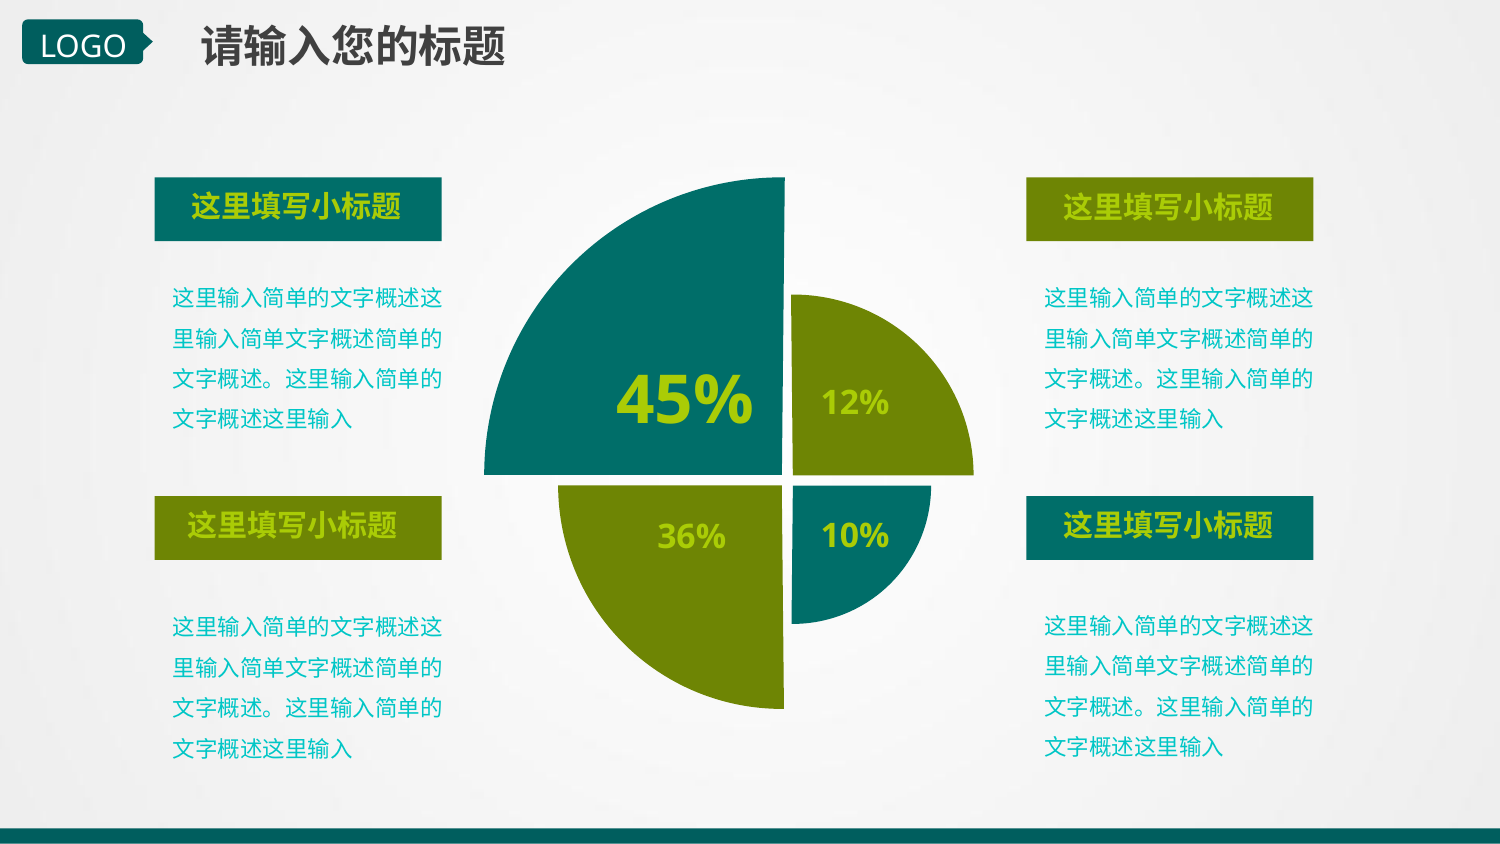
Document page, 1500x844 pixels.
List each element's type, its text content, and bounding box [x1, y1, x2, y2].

text_box 这里填写小标题 [1045, 185, 1295, 234]
text_box [556, 483, 787, 711]
text_box 这里填写小标题 [169, 503, 419, 552]
text_box 这里填写小标题 [1045, 503, 1295, 552]
text_box [789, 483, 934, 627]
text_box LOGO [25, 18, 143, 71]
text_box 36% [642, 507, 742, 563]
text_box 10% [805, 506, 905, 562]
text_box [482, 175, 787, 478]
text_box [1024, 175, 1316, 243]
text_box [153, 175, 444, 243]
text_box 12% [805, 373, 905, 429]
text_box 这里输入简单的文字概述这里输入简单文字概述简单的文字概述。这里输入简单的文字概述这里输入 [154, 590, 474, 771]
text_box 这里输入简单的文字概述这里输入简单文字概述简单的文字概述。这里输入简单的文字概述这里输入 [1026, 589, 1346, 770]
text_box 这里填写小标题 [173, 184, 423, 233]
text_box 这里输入简单的文字概述这里输入简单文字概述简单的文字概述。这里输入简单的文字概述这里输入 [1026, 261, 1346, 442]
text_box 45% [601, 348, 769, 445]
text_box [788, 292, 976, 478]
text_box 请输入您的标题 [154, 11, 600, 79]
text_box [153, 494, 444, 562]
text_box [143, 24, 153, 59]
picture [0, 0, 1500, 828]
text_box [1024, 494, 1316, 562]
text_box 这里输入简单的文字概述这里输入简单文字概述简单的文字概述。这里输入简单的文字概述这里输入 [154, 261, 474, 442]
